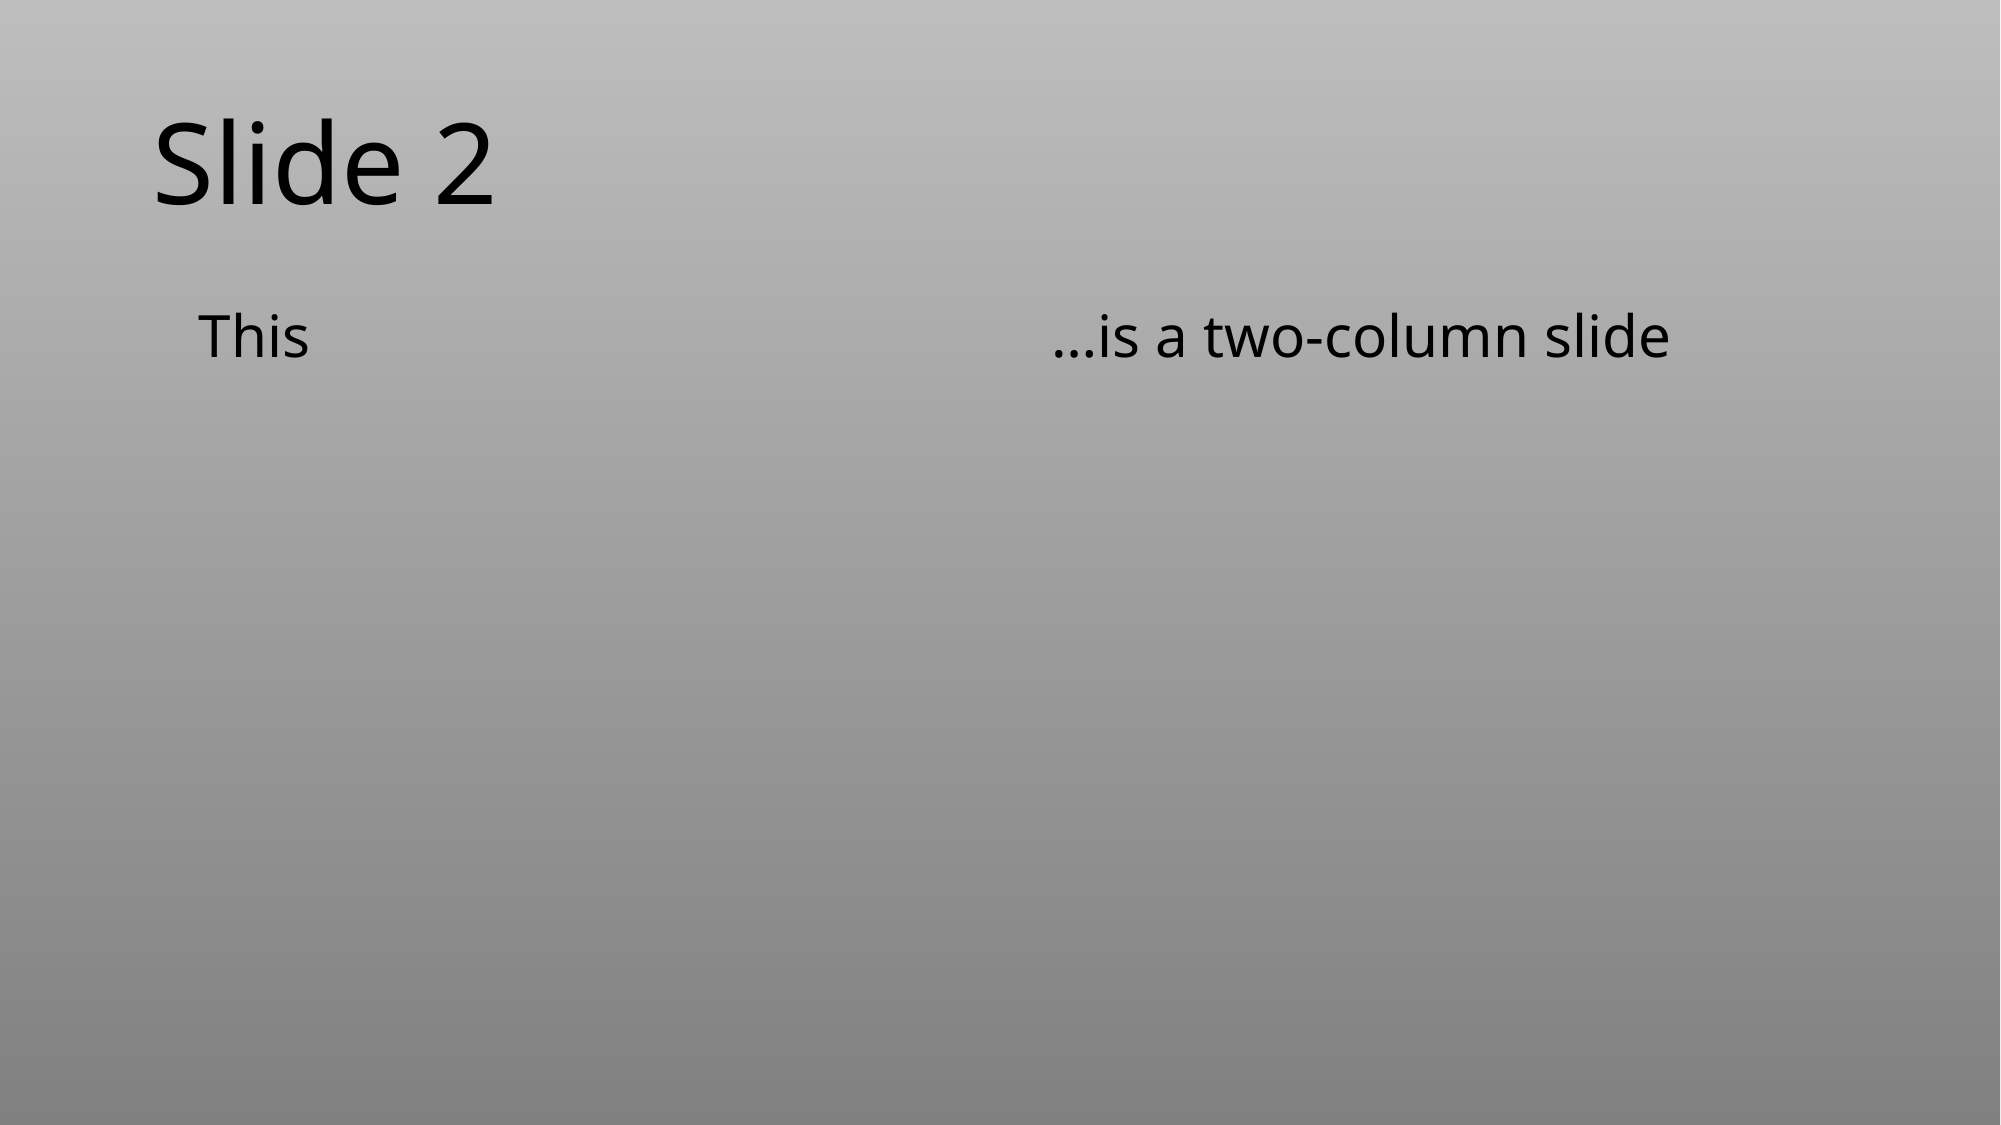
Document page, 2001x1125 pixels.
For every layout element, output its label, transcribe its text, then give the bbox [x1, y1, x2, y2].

list This [183, 299, 1009, 1014]
list …is a two-column slide [1036, 299, 1863, 1014]
title Slide 2 [137, 59, 1863, 278]
picture [0, 0, 2001, 1125]
